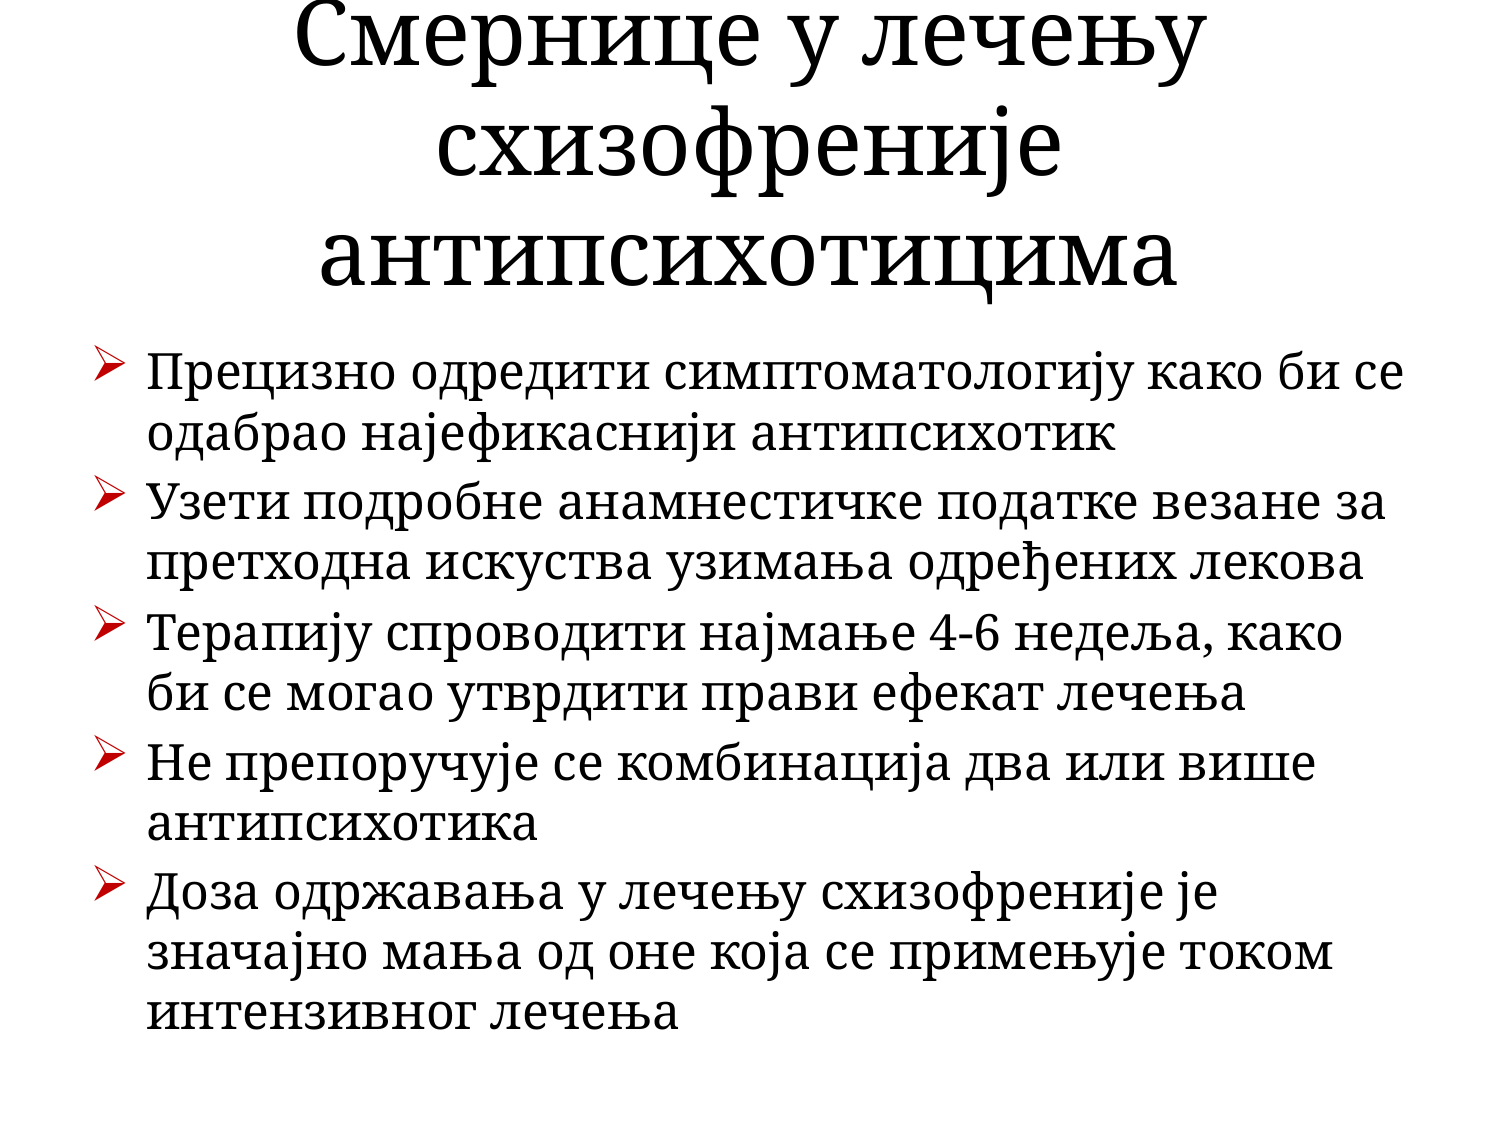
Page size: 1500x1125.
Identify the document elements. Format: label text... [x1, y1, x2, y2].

title Смернице у лечењу схизофреније антипсихотицима [74, 44, 1426, 233]
list Прецизно одредити симптоматологију како би се одабрао најефикаснији антипсихотик Узети подробнe анамнестичкe податке везане за претходна искуства узимања одређених лекова Терапију спроводити најмање 4-6 недеља, како би се могао утврдити прави ефекат лечења Не препоручује се комбинација два или више антипсихотика Доза одржавања у лечењу схизофреније је значајно мања од оне која се примењује током интензивног лечења [74, 262, 1426, 1006]
